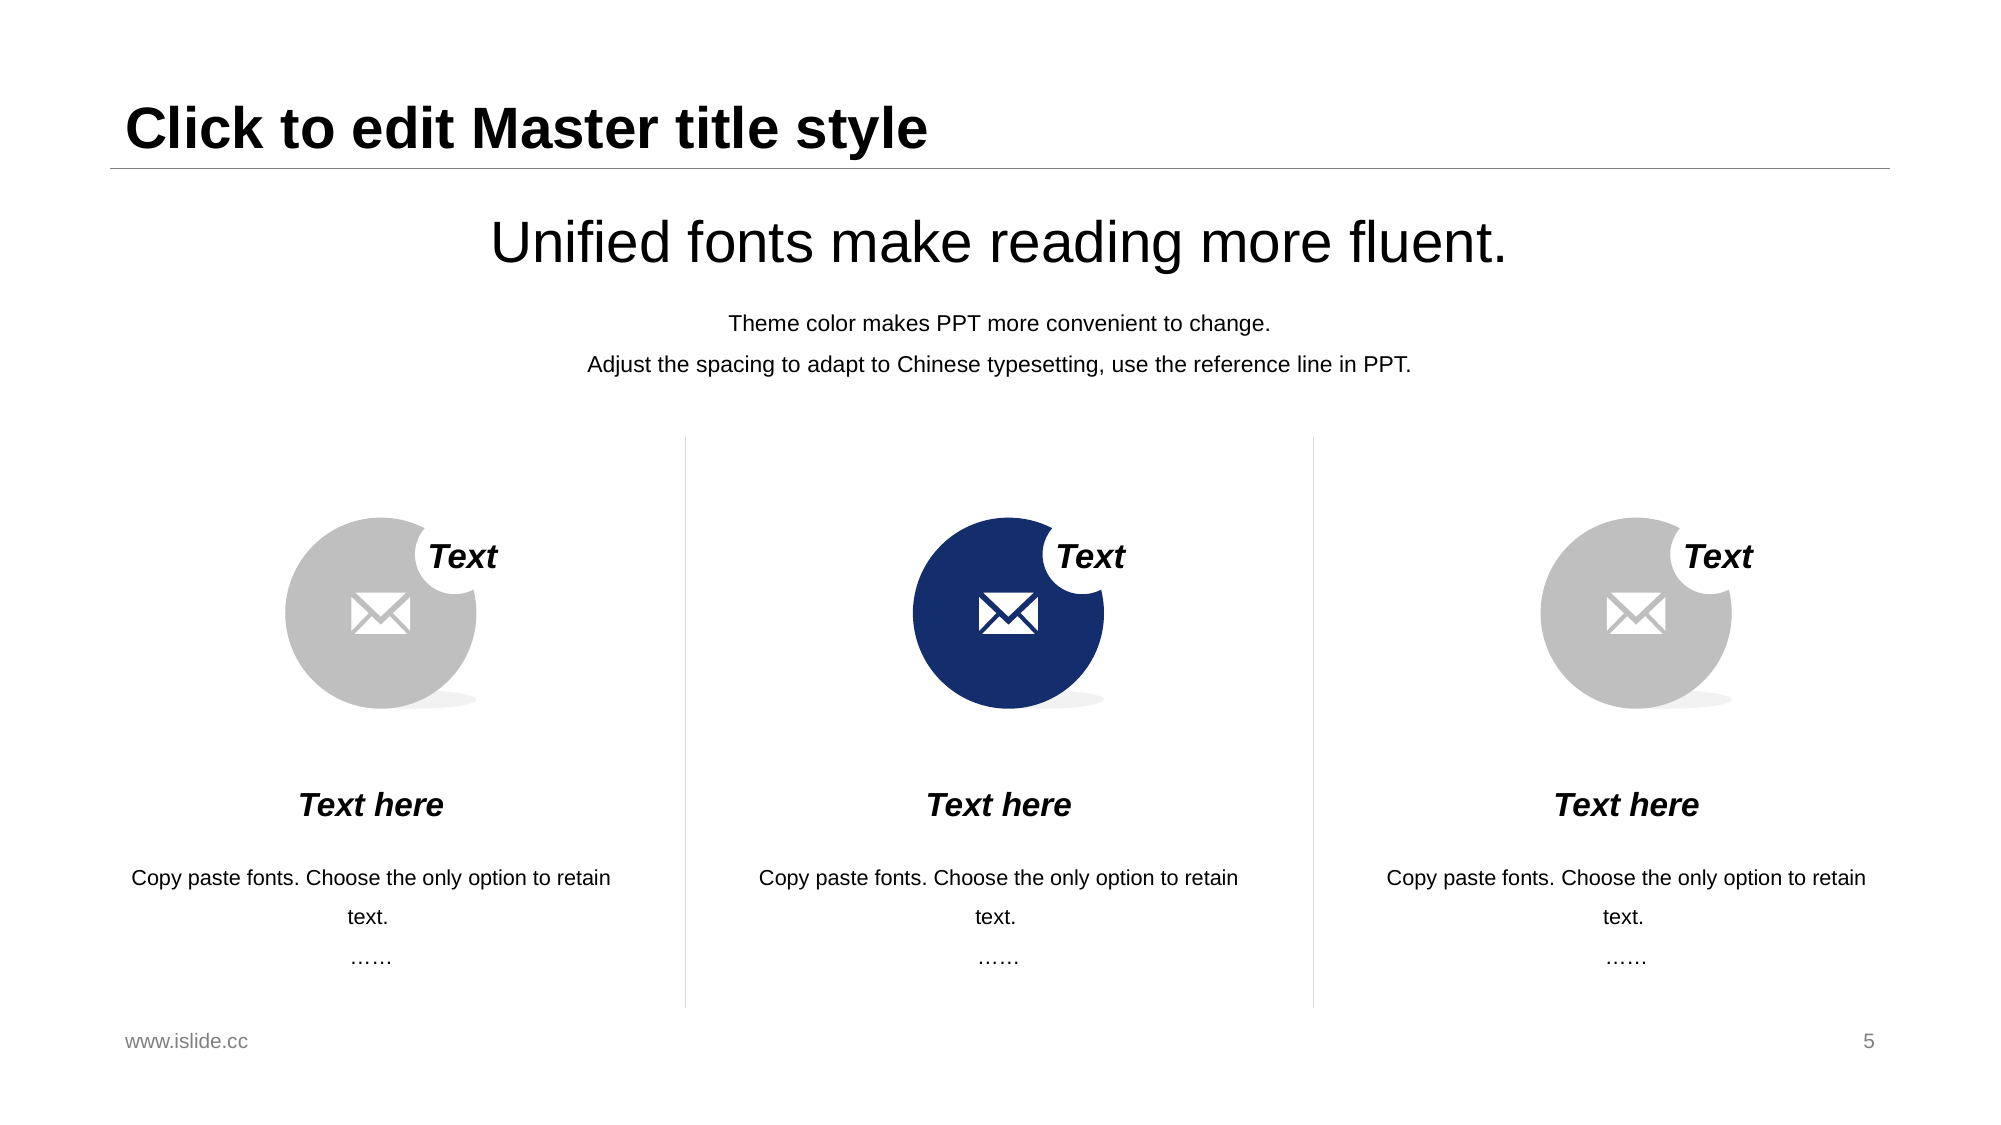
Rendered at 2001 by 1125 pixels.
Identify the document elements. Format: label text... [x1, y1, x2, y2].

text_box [108, 191, 1890, 1008]
title Click to edit Master title style [109, 0, 1890, 169]
footer www.islide.cc [109, 1023, 790, 1058]
slide_number 5 [1412, 1023, 1890, 1058]
